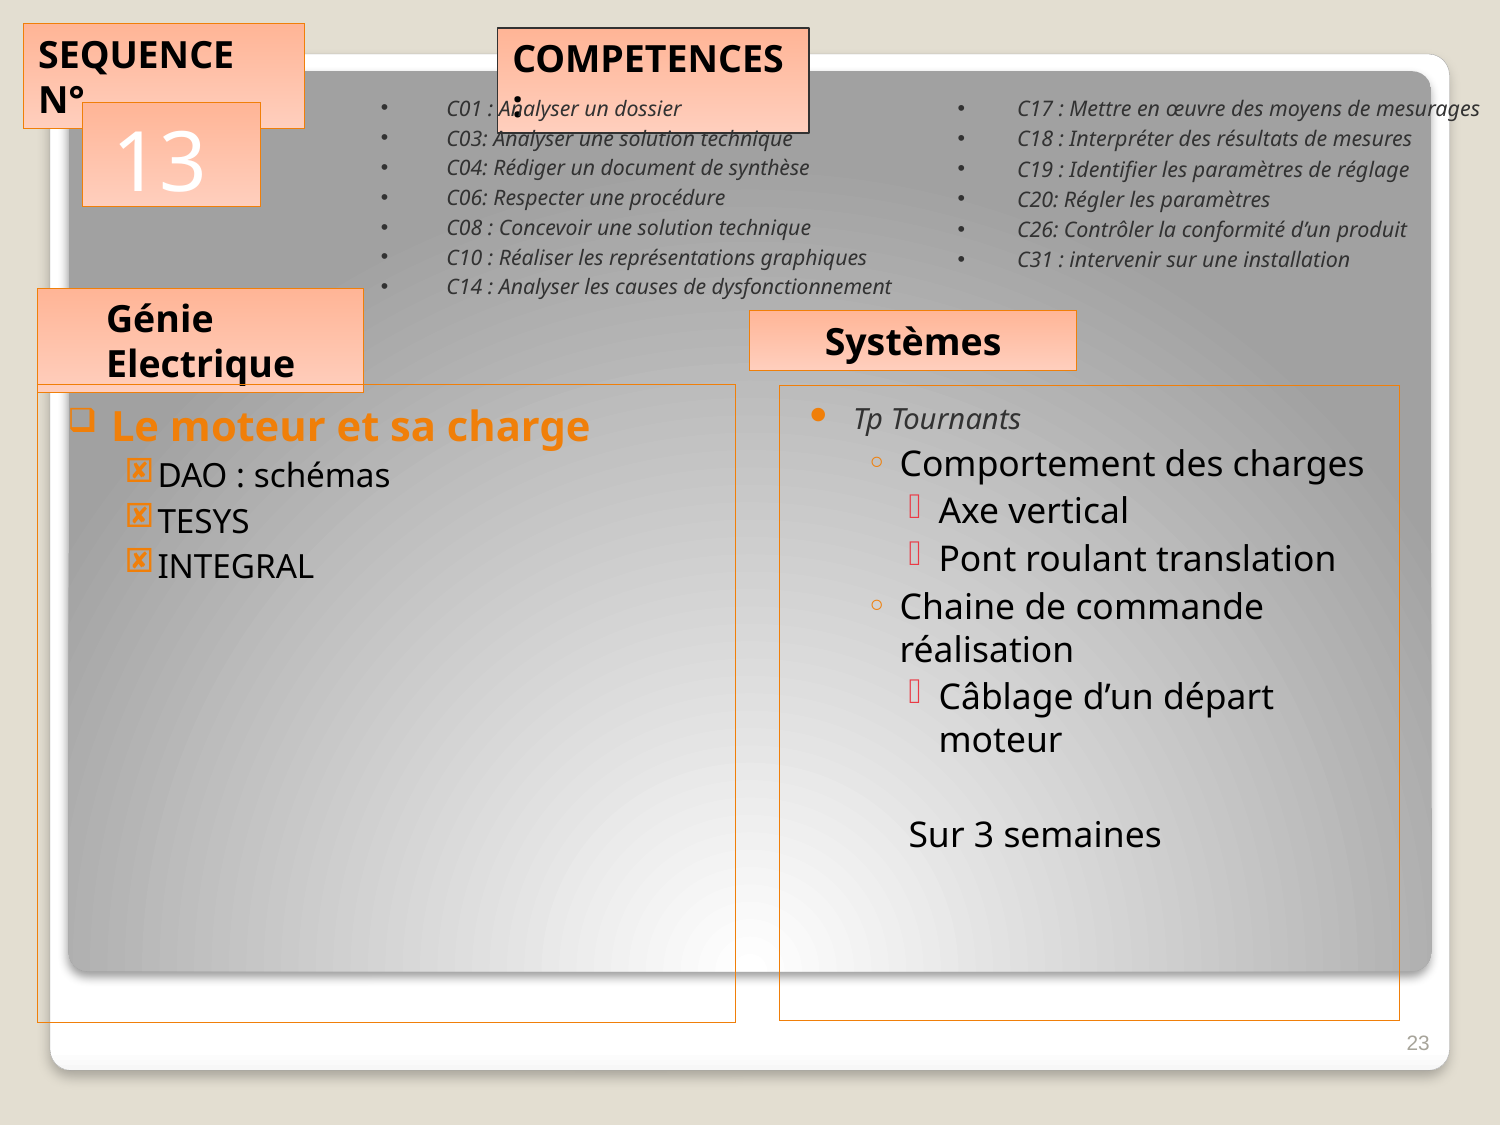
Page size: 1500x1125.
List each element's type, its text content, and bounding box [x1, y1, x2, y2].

list Le moteur et sa charge DAO : schémas TESYS INTEGRAL [37, 384, 736, 1023]
text_box C01 : Analyser un dossier C03: Analyser une solution technique C04: Rédiger un document de synthèse C06: Respecter une procédure C08 : Concevoir une solution technique C10 : Réaliser les représentations graphiques C14 : Analyser les causes de dysfonctionnement [366, 87, 916, 311]
text_box C17 : Mettre en œuvre des moyens de mesurages C18 : Interpréter des résultats de mesures C19 : Identifier les paramètres de réglage C20: Régler les paramètres C26: Contrôler la conformité d’un produit C31 : intervenir sur une installation [942, 87, 1500, 296]
list 13 [82, 102, 261, 207]
list Tp Tournants Comportement des charges Axe vertical Pont roulant translation Chaine de commande réalisation Câblage d’un départ moteur Sur 3 semaines [779, 385, 1400, 1021]
slide_number 23 [1369, 1002, 1445, 1063]
